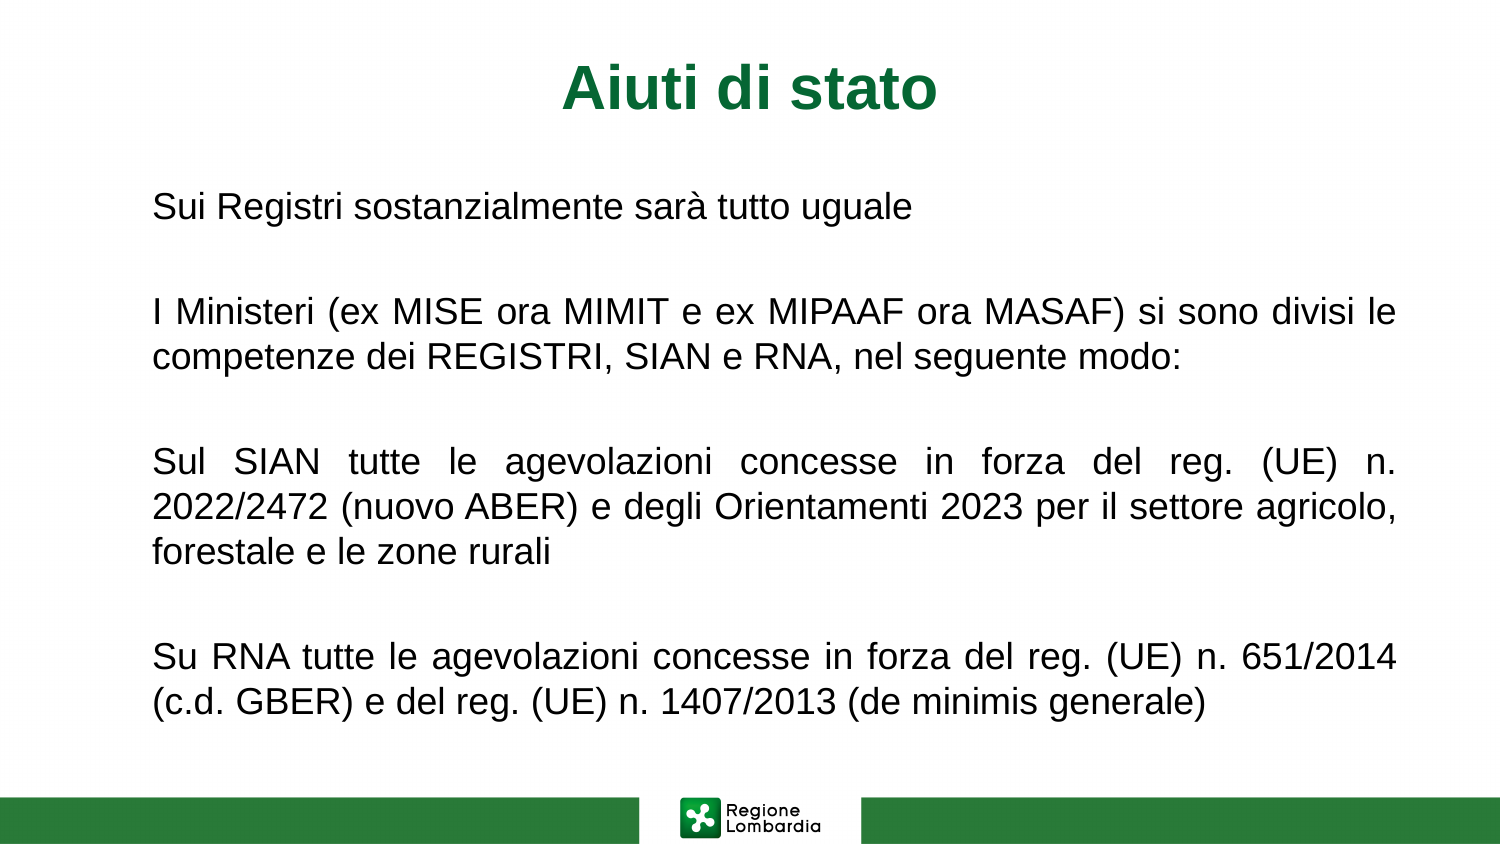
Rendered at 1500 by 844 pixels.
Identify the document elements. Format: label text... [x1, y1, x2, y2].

text_box Sui Registri sostanzialmente sarà tutto uguale I Ministeri (ex MISE ora MIMIT e ex MIPAAF ora MASAF) si sono divisi le competenze dei REGISTRI, SIAN e RNA, nel seguente modo: Sul SIAN tutte le agevolazioni concesse in forza del reg. (UE) n. 2022/2472 (nuovo ABER) e degli Orientamenti 2023 per il settore agricolo, forestale e le zone rurali Su RNA tutte le agevolazioni concesse in forza del reg. (UE) n. 651/2014 (c.d. GBER) e del reg. (UE) n. 1407/2013 (de minimis generale) [137, 174, 1413, 757]
picture [0, 0, 1500, 844]
title Aiuti di stato [112, 30, 1388, 139]
